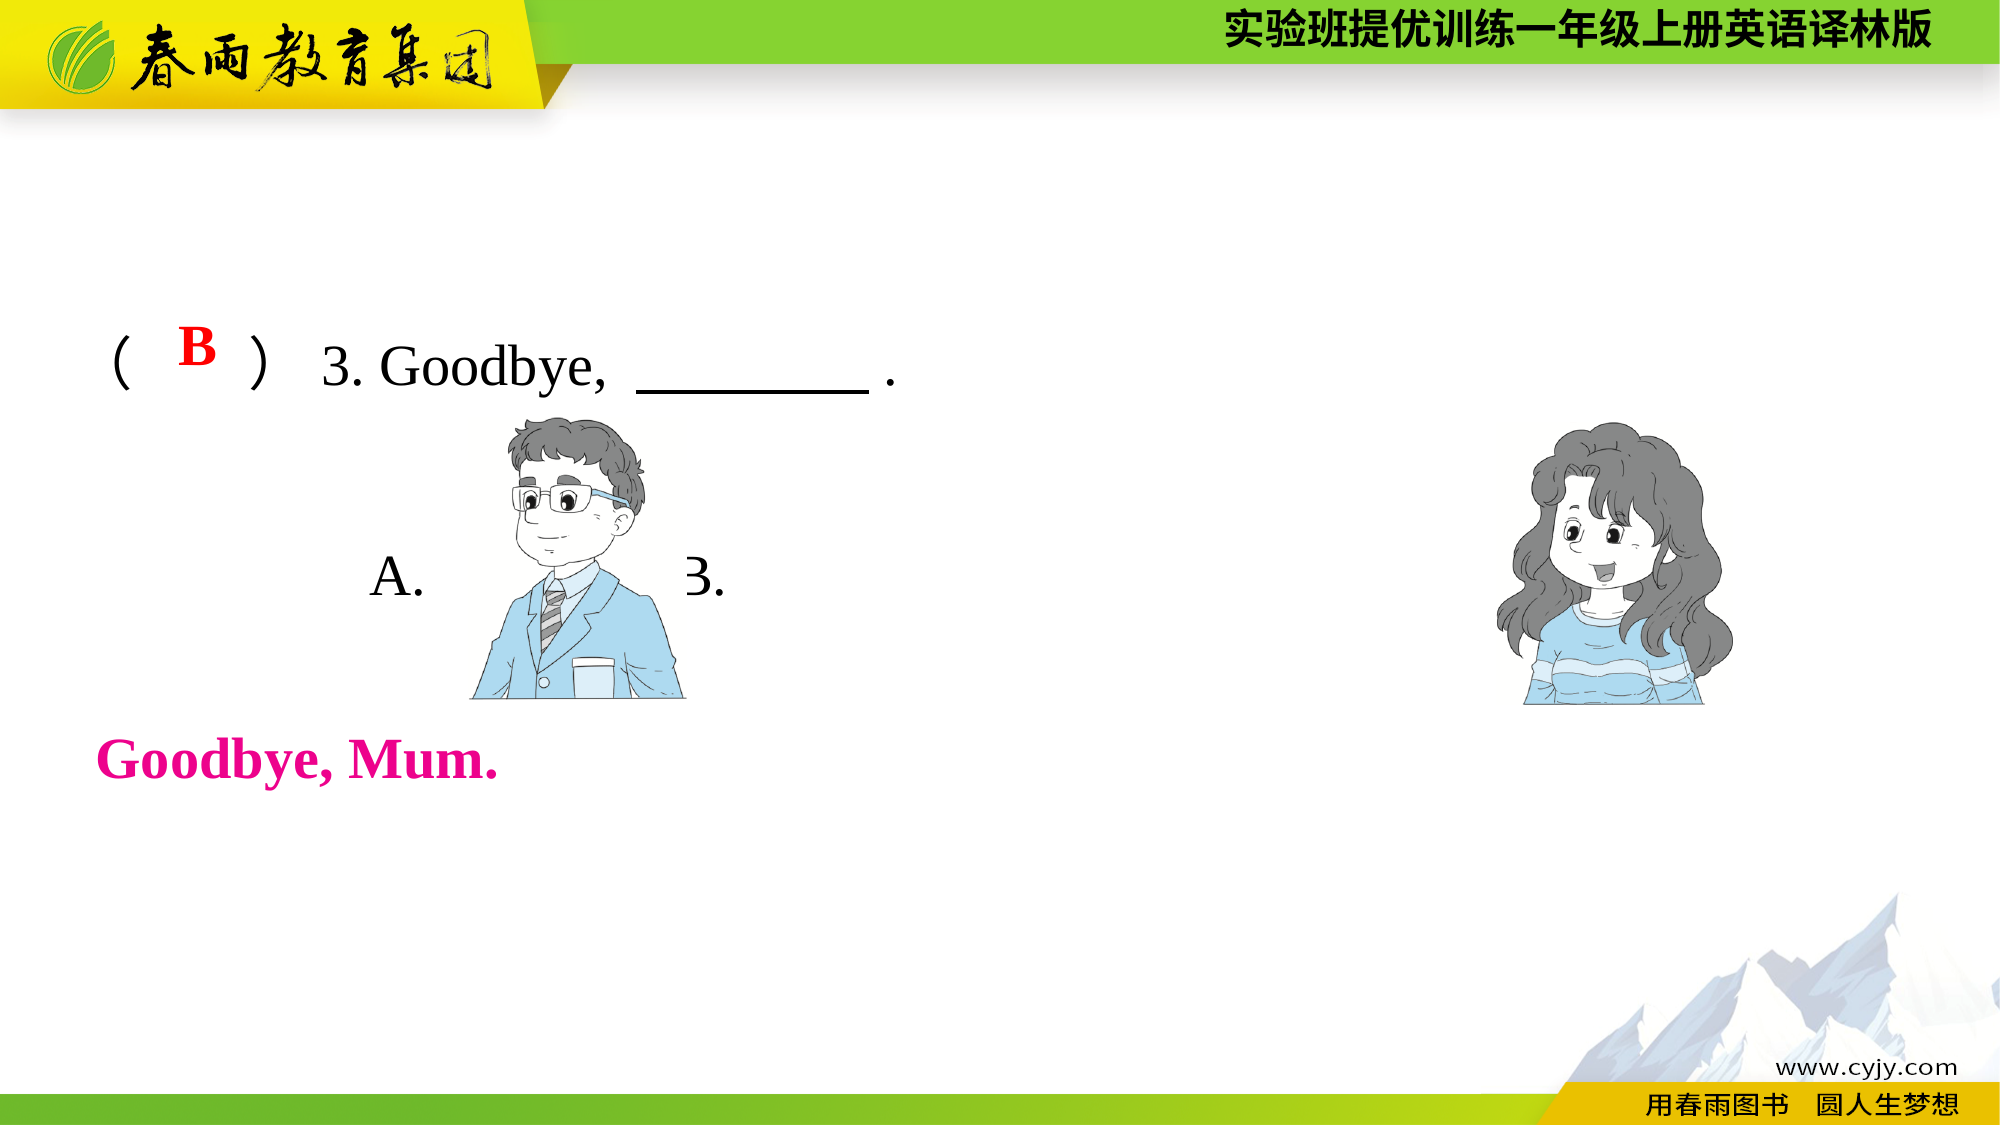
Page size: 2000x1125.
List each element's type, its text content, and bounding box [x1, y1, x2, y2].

text_box Goodbye, Mum. [80, 712, 514, 798]
picture [0, 0, 2000, 1125]
text_box B [163, 299, 232, 385]
list （ ）3. Goodbye, . A. B. [59, 284, 1944, 606]
